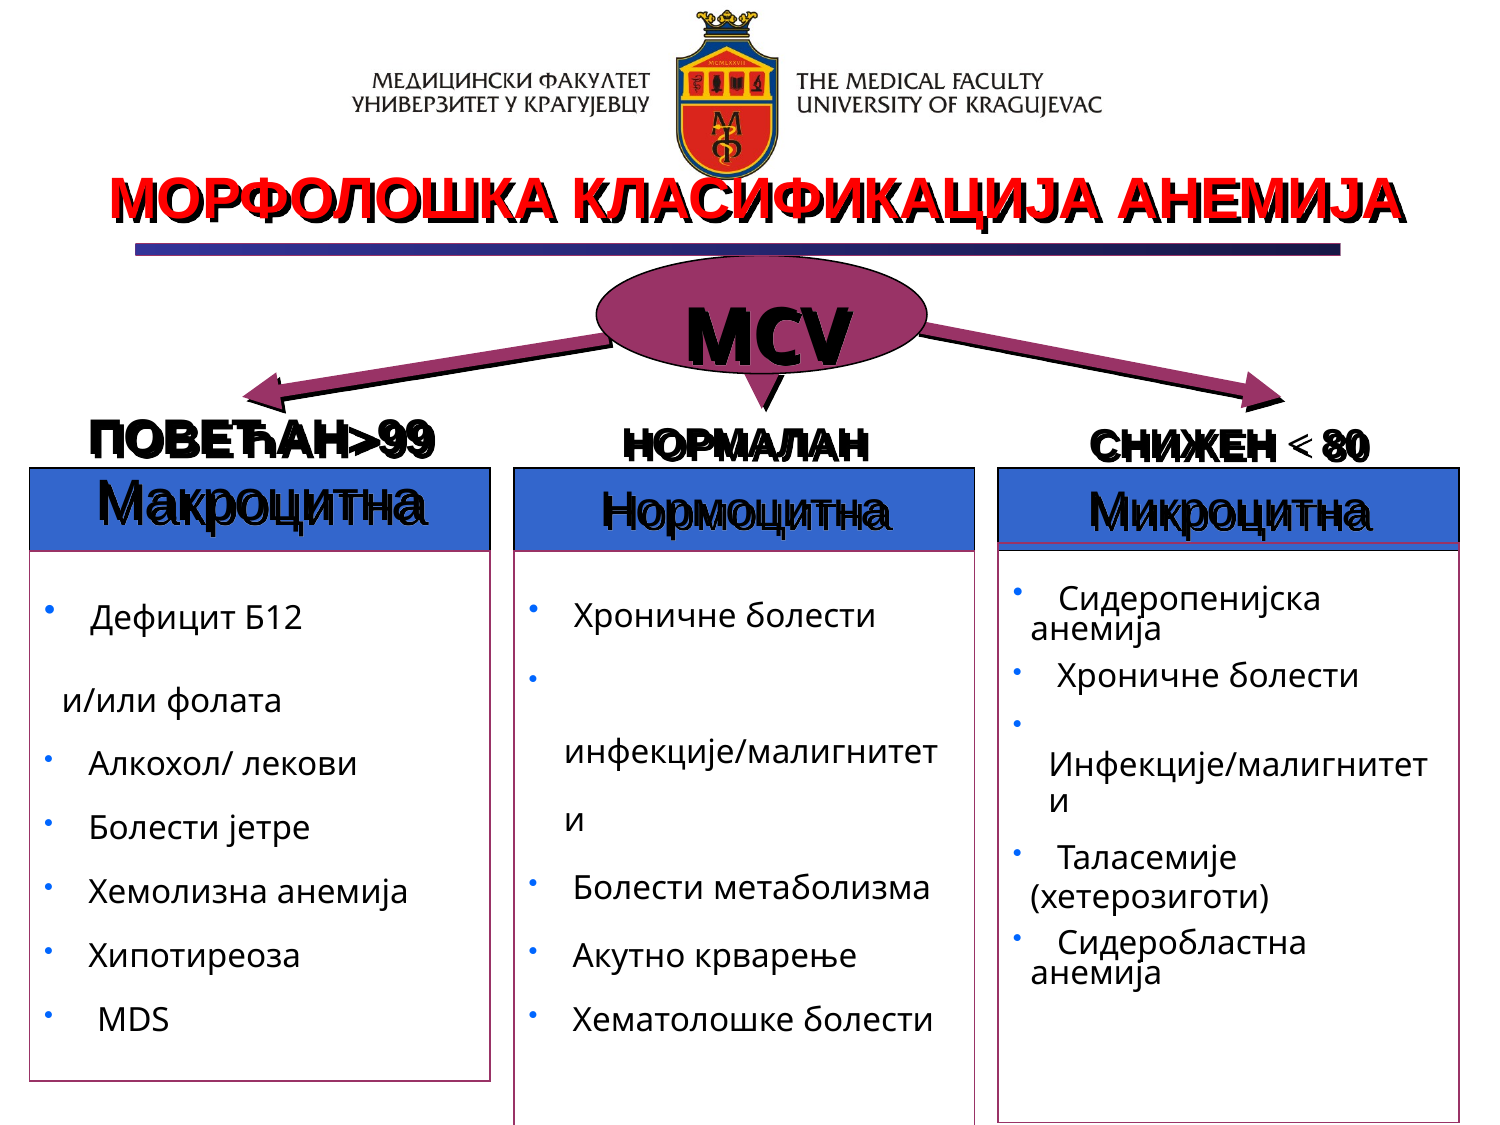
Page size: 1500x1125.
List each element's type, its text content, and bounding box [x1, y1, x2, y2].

text_box [135, 243, 1341, 256]
text_box Сидеропенијска анемија Хроничне болести Инфекције/малигнитети Таласемије (хетерозиготи) Сидеробластна анемија [998, 542, 1459, 1123]
text_box [242, 337, 609, 401]
text_box Дефицит Б12 и/или фолата Алкохол/ лекови Болести јетре Хемолизна анемија Хипотиреоза MDS [29, 550, 491, 1082]
list ПОВЕЋАН99 Макроцитна [29, 408, 490, 550]
text_box СНИЖЕН < 80 Микроцитна [998, 409, 1471, 551]
title МОРФОЛОШКА КЛАСИФИКАЦИЈА АНЕМИЈА [52, 136, 1460, 254]
text_box [923, 327, 1282, 401]
text_box [596, 259, 927, 364]
text_box MCV [667, 278, 865, 384]
text_box НОРМАЛАН Нормоцитна [490, 408, 998, 551]
picture [328, 0, 1125, 136]
text_box Хроничне болести инфекције/малигнитети Болести метаболизма Акутно крварење Хематолошке болести [513, 550, 975, 1125]
text_box [755, 388, 768, 408]
